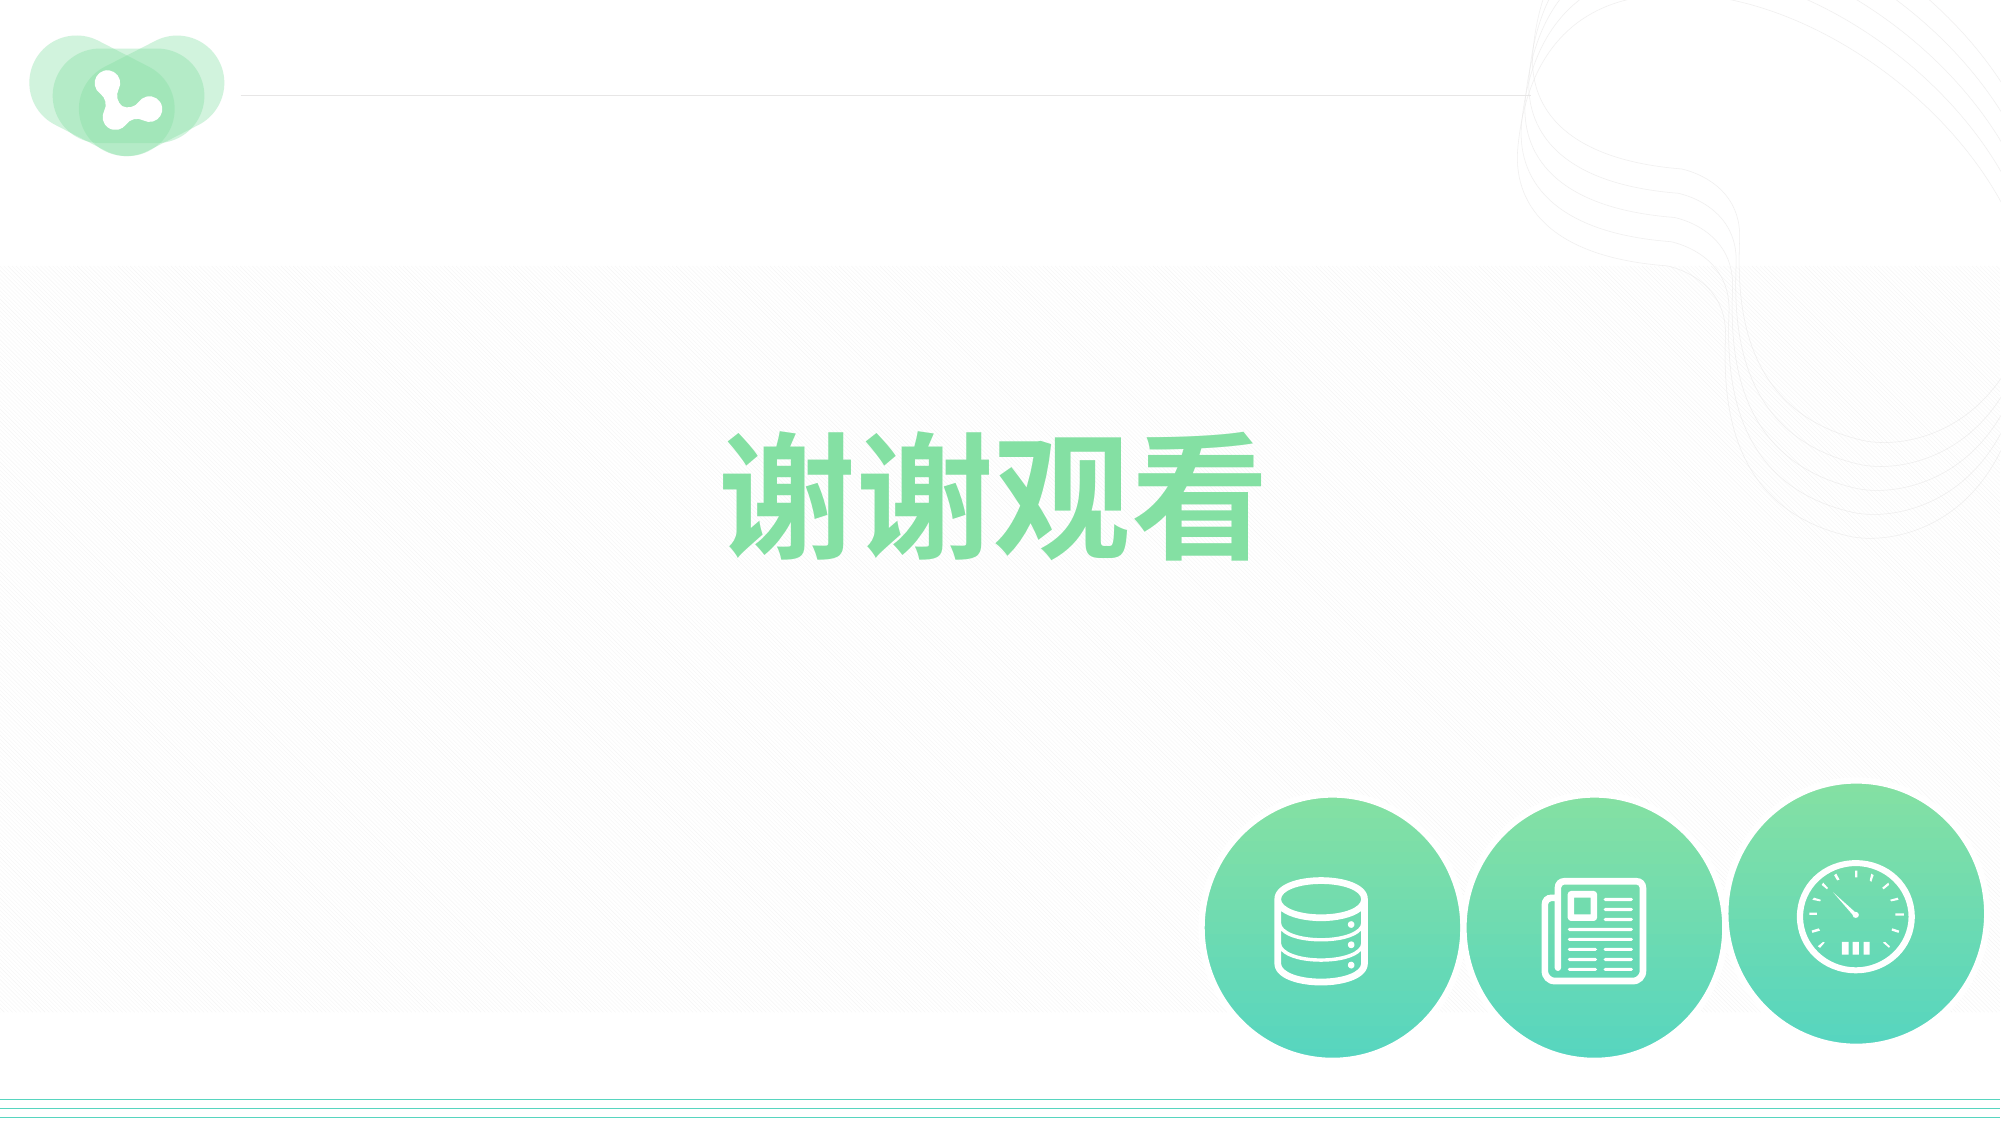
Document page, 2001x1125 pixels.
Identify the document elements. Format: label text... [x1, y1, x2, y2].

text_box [1274, 877, 1368, 986]
text_box [1200, 793, 1463, 1062]
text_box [1541, 877, 1647, 985]
text_box [1724, 779, 1989, 1048]
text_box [1796, 860, 1915, 974]
text_box [1462, 793, 1726, 1062]
text_box 谢谢观看 [214, 404, 1773, 584]
